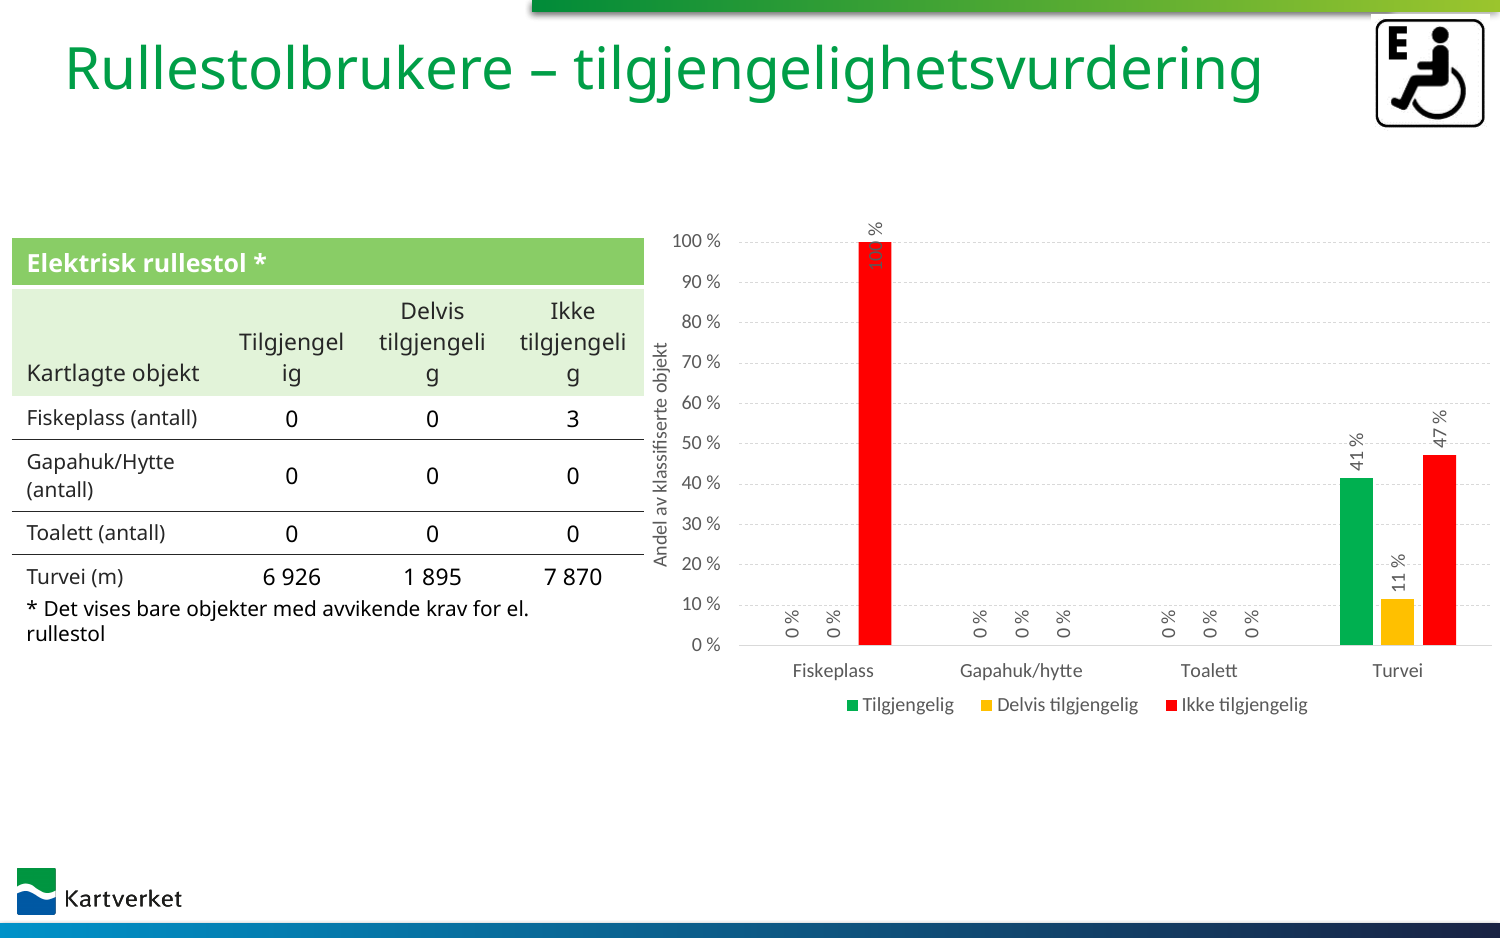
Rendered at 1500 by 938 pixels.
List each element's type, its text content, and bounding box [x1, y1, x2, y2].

text_box * Det vises bare objekter med avvikende krav for el. rullestol [11, 588, 597, 653]
table_cell 0 [222, 512, 362, 554]
table_cell Turvei (m) [12, 555, 222, 588]
table_cell 1 895 [362, 555, 503, 588]
text_box Rullestolbrukere – tilgjengelighetsvurdering [49, 12, 1372, 109]
table_cell Delvis tilgjengelig [362, 289, 503, 396]
table_cell 0 [362, 512, 503, 554]
picture [643, 218, 1500, 728]
table_header Elektrisk rullestol * [12, 238, 638, 285]
table_cell Fiskeplass (antall) [12, 396, 222, 439]
table_cell 7 870 [503, 555, 638, 598]
table_cell Kartlagte objekt [12, 289, 222, 396]
table_cell 3 [503, 396, 638, 439]
table_cell 0 [362, 440, 503, 511]
table_cell Toalett (antall) [12, 512, 222, 554]
table_cell Ikke tilgjengelig [503, 289, 638, 396]
table_cell 0 [503, 512, 638, 554]
table_cell Tilgjengelig [222, 289, 362, 396]
table_cell 6 926 [222, 555, 362, 588]
table_cell 0 [222, 440, 362, 511]
table_cell 0 [503, 440, 638, 511]
table_cell 0 [362, 396, 503, 439]
table_cell 0 [222, 396, 362, 439]
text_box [1371, 13, 1491, 133]
table_cell Gapahuk/Hytte (antall) [12, 440, 222, 511]
